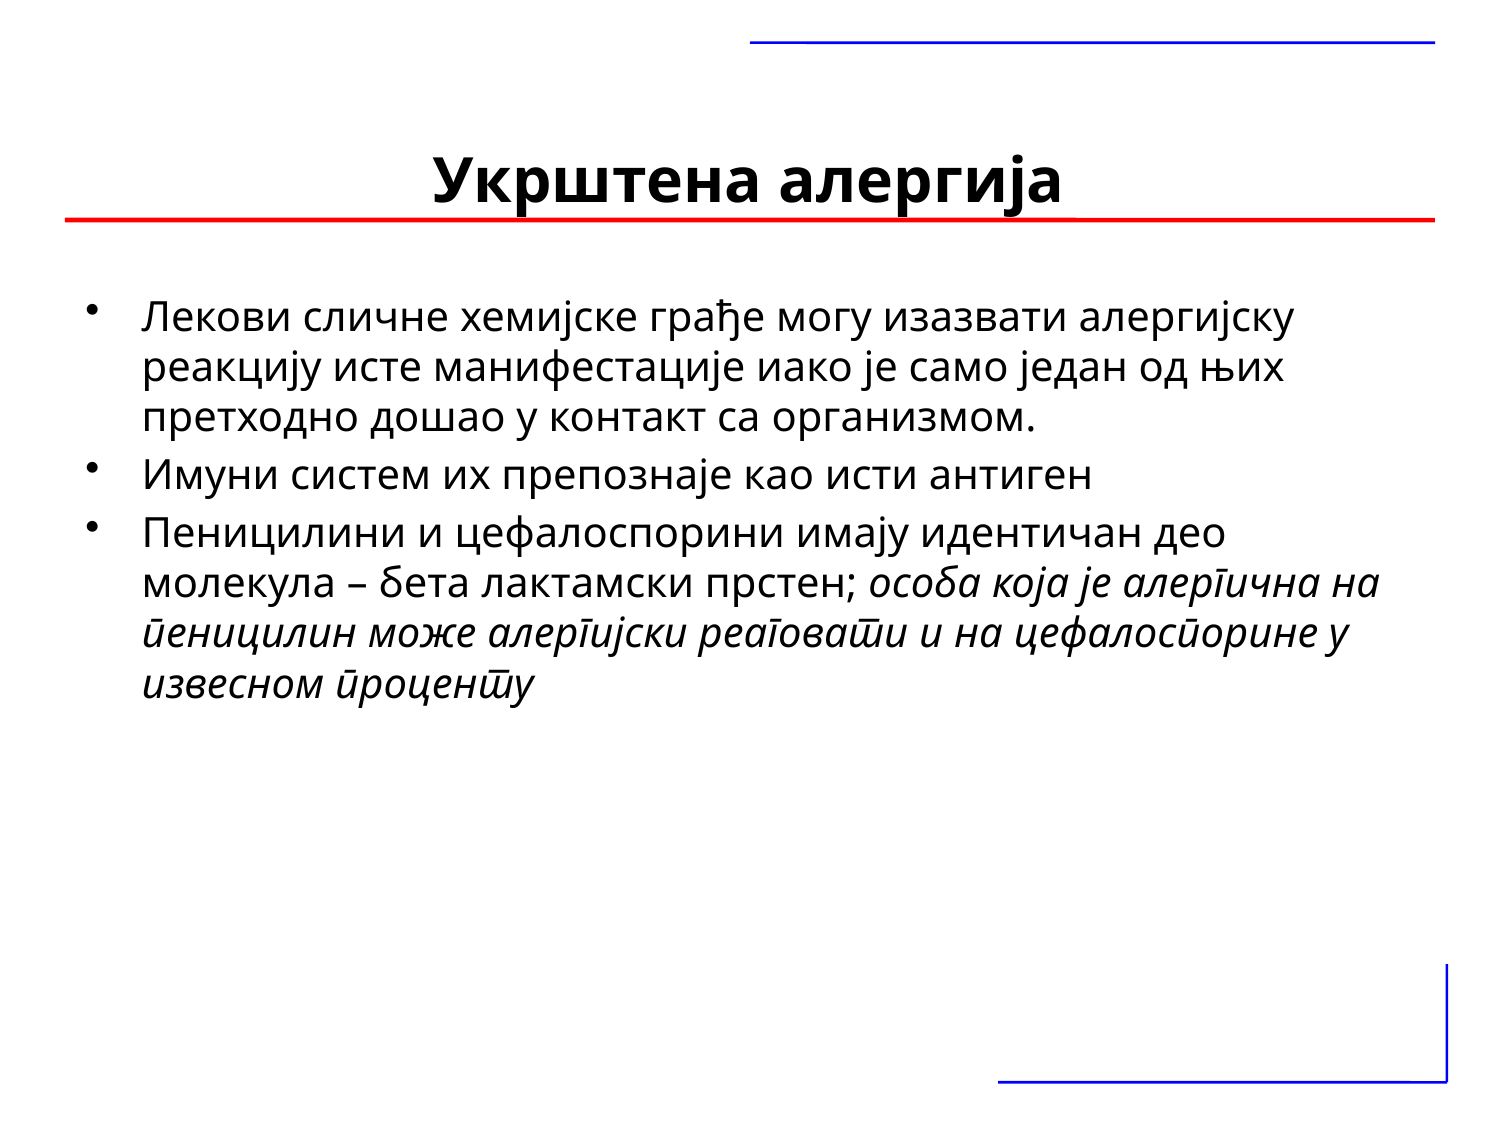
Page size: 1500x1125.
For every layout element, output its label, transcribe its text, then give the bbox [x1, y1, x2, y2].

title Укрштена алергија [74, 58, 1424, 223]
list Лекови сличне хемијске грађе могу изазвати алергијску реакцију исте манифестације иако је само један од њих претходно дошао у контакт са организмом. Имуни систем их препознаје као исти антиген Пеницилини и цефалоспорини имају идентичан део молекула – бета лактамски прстен; особа која је алергична на пеницилин може алергијски реаговати и на цефалоспорине у извесном проценту [70, 281, 1426, 1006]
